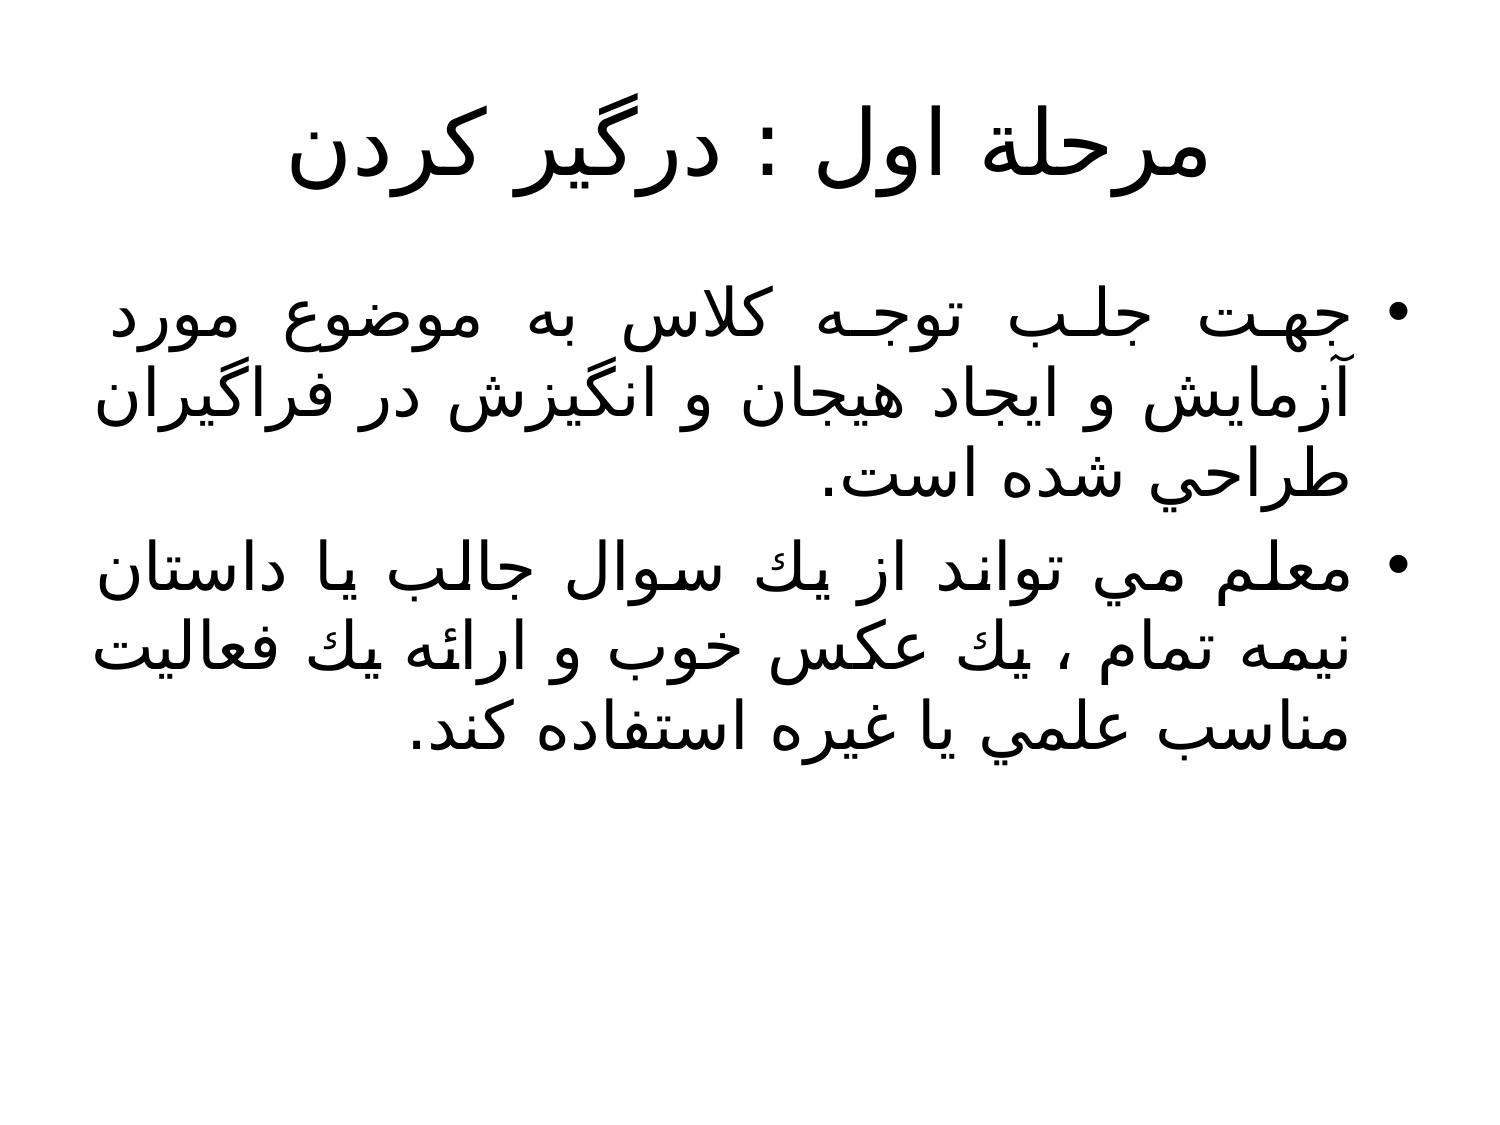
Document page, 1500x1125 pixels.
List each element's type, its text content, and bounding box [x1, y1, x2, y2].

title مرحلة اول : درگير كردن [75, 45, 1425, 233]
list جهت جلب توجه كلاس به موضوع مورد آزمايش و ايجاد هيجان و انگيزش در فراگيران طراحي شده است. معلم مي تواند از يك سوال جالب يا داستان نيمه تمام ، يك عكس خوب و ارائه يك فعاليت مناسب علمي يا غيره استفاده كند. [75, 262, 1425, 1005]
